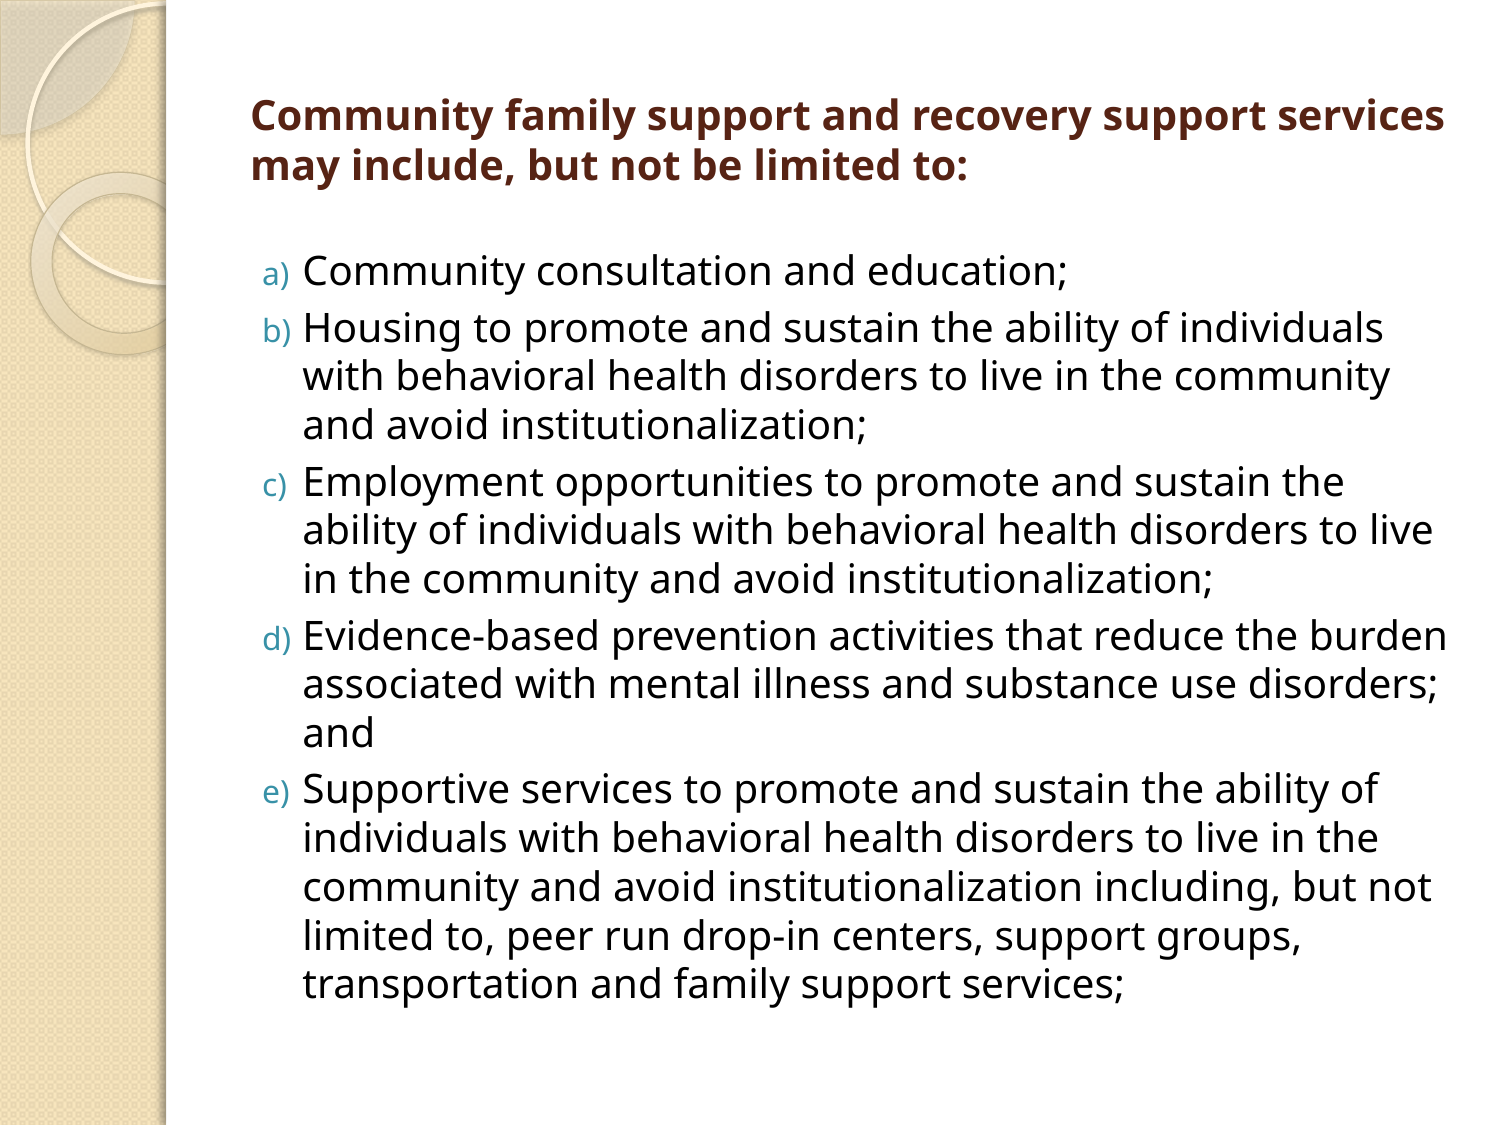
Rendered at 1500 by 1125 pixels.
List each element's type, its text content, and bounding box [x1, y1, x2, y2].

list Community consultation and education; Housing to promote and sustain the ability of individuals with behavioral health disorders to live in the community and avoid institutionalization; Employment opportunities to promote and sustain the ability of individuals with behavioral health disorders to live in the community and avoid institutionalization; Evidence-based prevention activities that reduce the burden associated with mental illness and substance use disorders; and Supportive services to promote and sustain the ability of individuals with behavioral health disorders to live in the community and avoid institutionalization including, but not limited to, peer run drop-in centers, support groups, transportation and family support services; [235, 237, 1466, 1025]
title Community family support and recovery support services may include, but not be limited to: [235, 45, 1466, 233]
